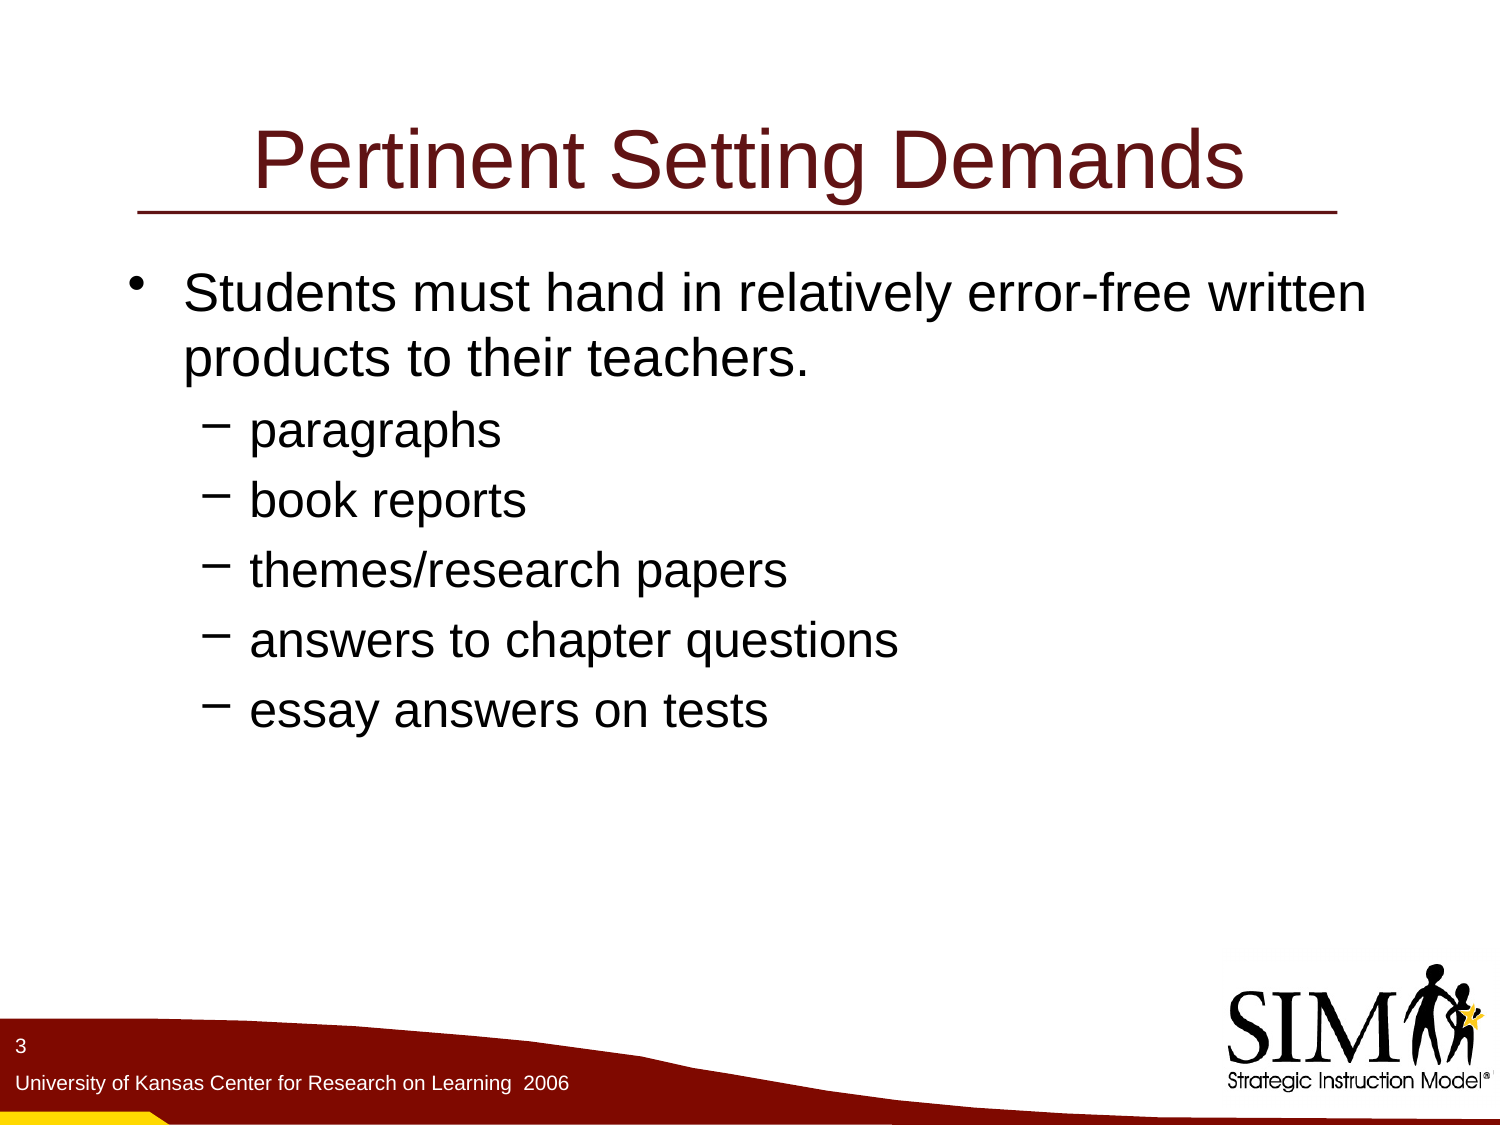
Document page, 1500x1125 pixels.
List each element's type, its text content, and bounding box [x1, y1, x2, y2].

picture [1222, 948, 1500, 1108]
title Pertinent Setting Demands [112, 74, 1388, 213]
slide_number 3 [0, 1024, 313, 1062]
list Students must hand in relatively error-free written products to their teachers. paragraphs book reports themes/research papers answers to chapter questions essay answers on tests [112, 249, 1388, 901]
footer University of Kansas Center for Research on Learning 2006 [0, 1062, 626, 1101]
